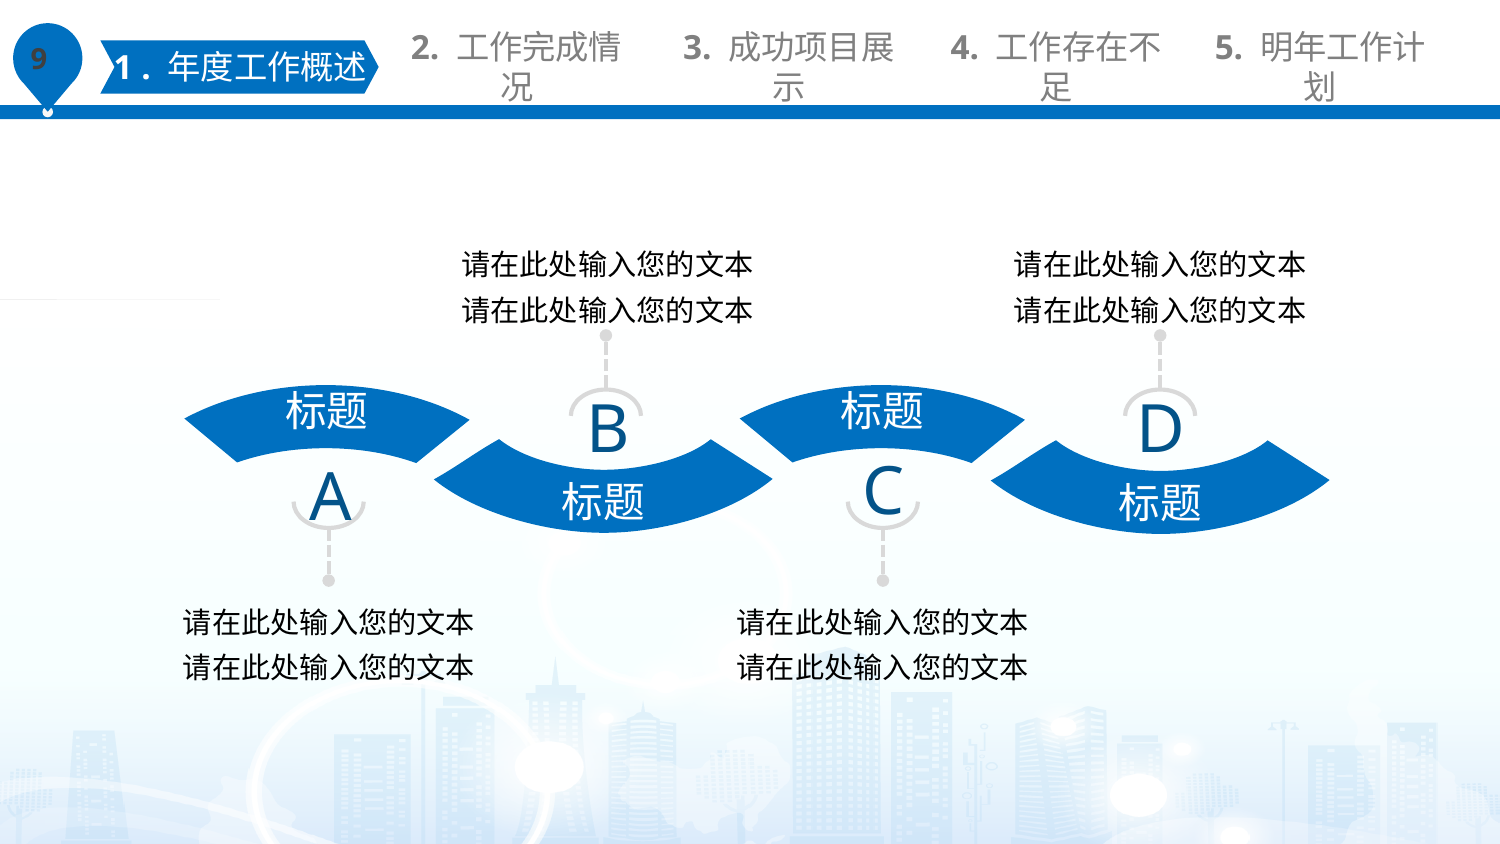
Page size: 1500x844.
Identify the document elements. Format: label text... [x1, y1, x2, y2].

text_box D [1108, 393, 1213, 470]
text_box [0, 120, 1500, 844]
text_box B [556, 393, 661, 469]
text_box 请在此处输入您的文本 请在此处输入您的文本 [964, 228, 1356, 335]
text_box 1 . 年度工作概述 [100, 46, 380, 87]
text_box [293, 501, 364, 581]
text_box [847, 501, 919, 581]
text_box 3. 成功项目展示 [673, 26, 905, 107]
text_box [570, 335, 642, 417]
text_box 2. 工作完成情况 [401, 26, 632, 107]
text_box 标题 [739, 385, 1025, 464]
text_box 请在此处输入您的文本 请在此处输入您的文本 [412, 228, 804, 335]
text_box C [831, 456, 936, 535]
text_box 请在此处输入您的文本 请在此处输入您的文本 [133, 586, 525, 693]
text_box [1124, 335, 1196, 417]
text_box 5. 明年工作计划 [1205, 26, 1436, 107]
picture [0, 0, 1500, 105]
text_box 标题 [184, 385, 470, 464]
text_box [98, 38, 370, 46]
text_box 标题 [433, 439, 773, 533]
text_box [98, 87, 371, 96]
text_box 4. 工作存在不足 [941, 26, 1172, 107]
text_box 标题 [990, 440, 1330, 534]
text_box 请在此处输入您的文本 请在此处输入您的文本 [687, 586, 1079, 693]
text_box A [279, 461, 384, 541]
